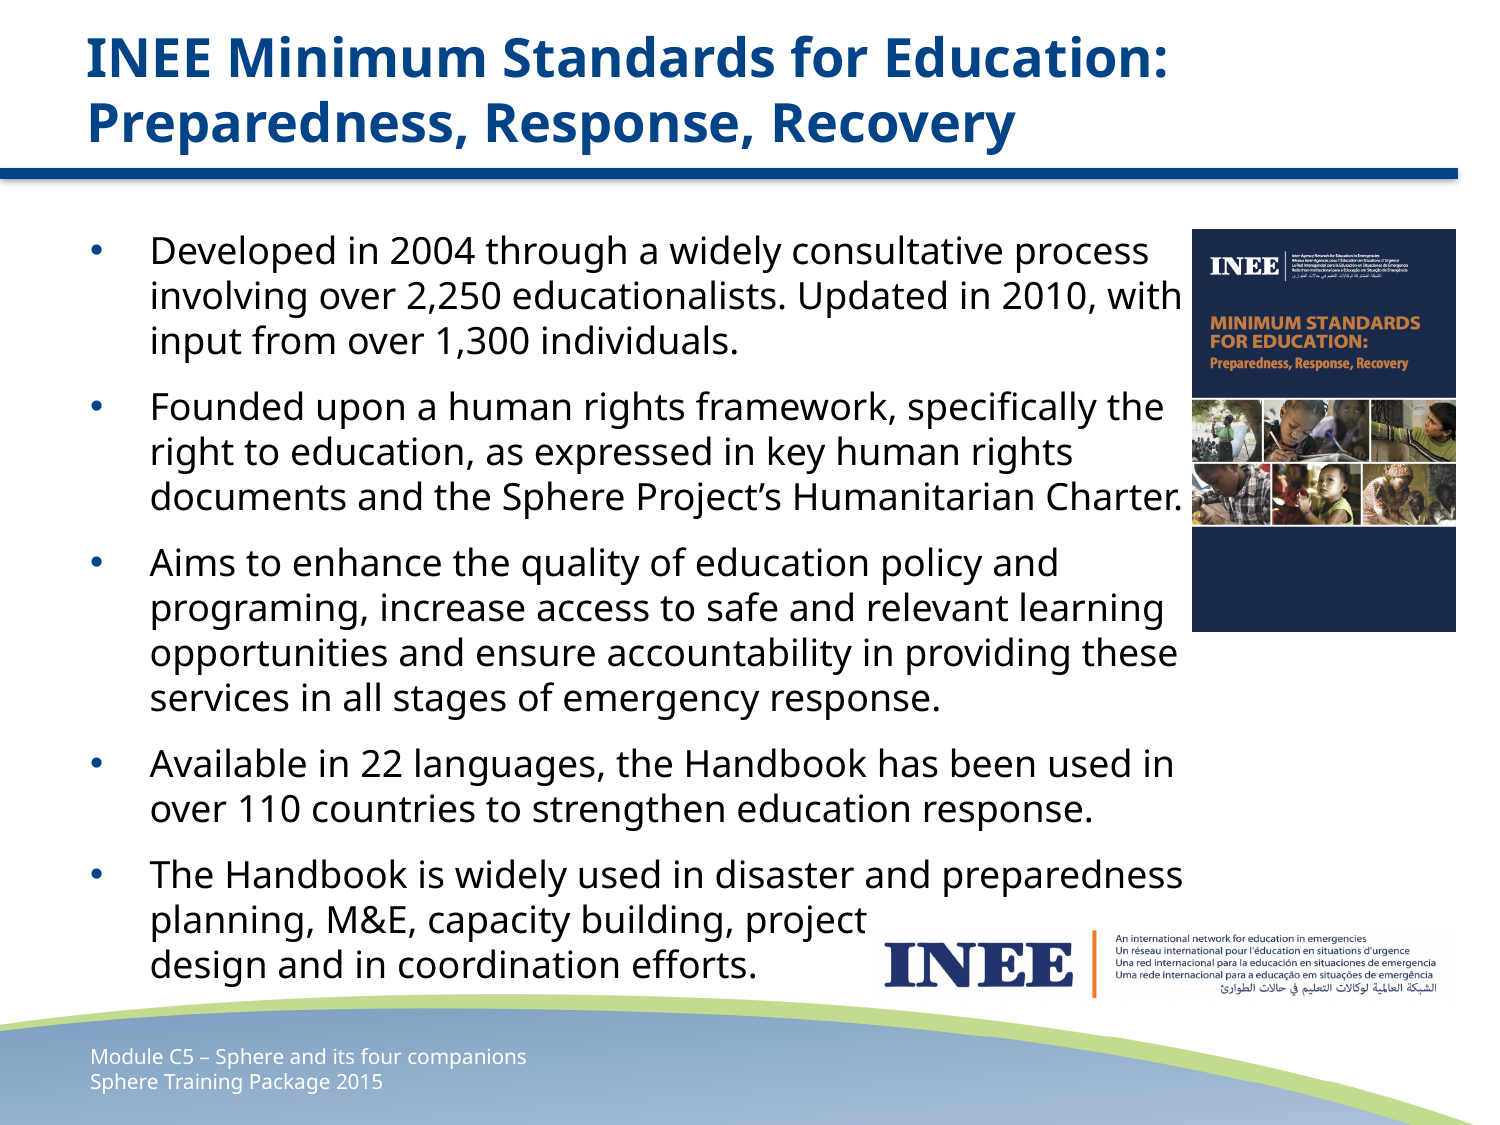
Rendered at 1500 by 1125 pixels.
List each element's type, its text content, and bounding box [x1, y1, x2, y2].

picture [1191, 229, 1456, 632]
list Developed in 2004 through a widely consultative process involving over 2,250 educationalists. Updated in 2010, with input from over 1,300 individuals. Founded upon a human rights framework, specifically the right to education, as expressed in key human rights documents and the Sphere Project’s Humanitarian Charter. Aims to enhance the quality of education policy and programing, increase access to safe and relevant learning opportunities and ensure accountability in providing these services in all stages of emergency response. Available in 22 languages, the Handbook has been used in over 110 countries to strengthen education response. The Handbook is widely used in disaster and preparedness planning, M&E, capacity building, project design and in coordination efforts. [75, 219, 1222, 1005]
footer Module C5 – Sphere and its four companions Sphere Training Package 2015 [75, 1038, 1109, 1099]
picture [0, 922, 1500, 1125]
title INEE Minimum Standards for Education: Preparedness, Response, Recovery [75, 0, 1425, 178]
